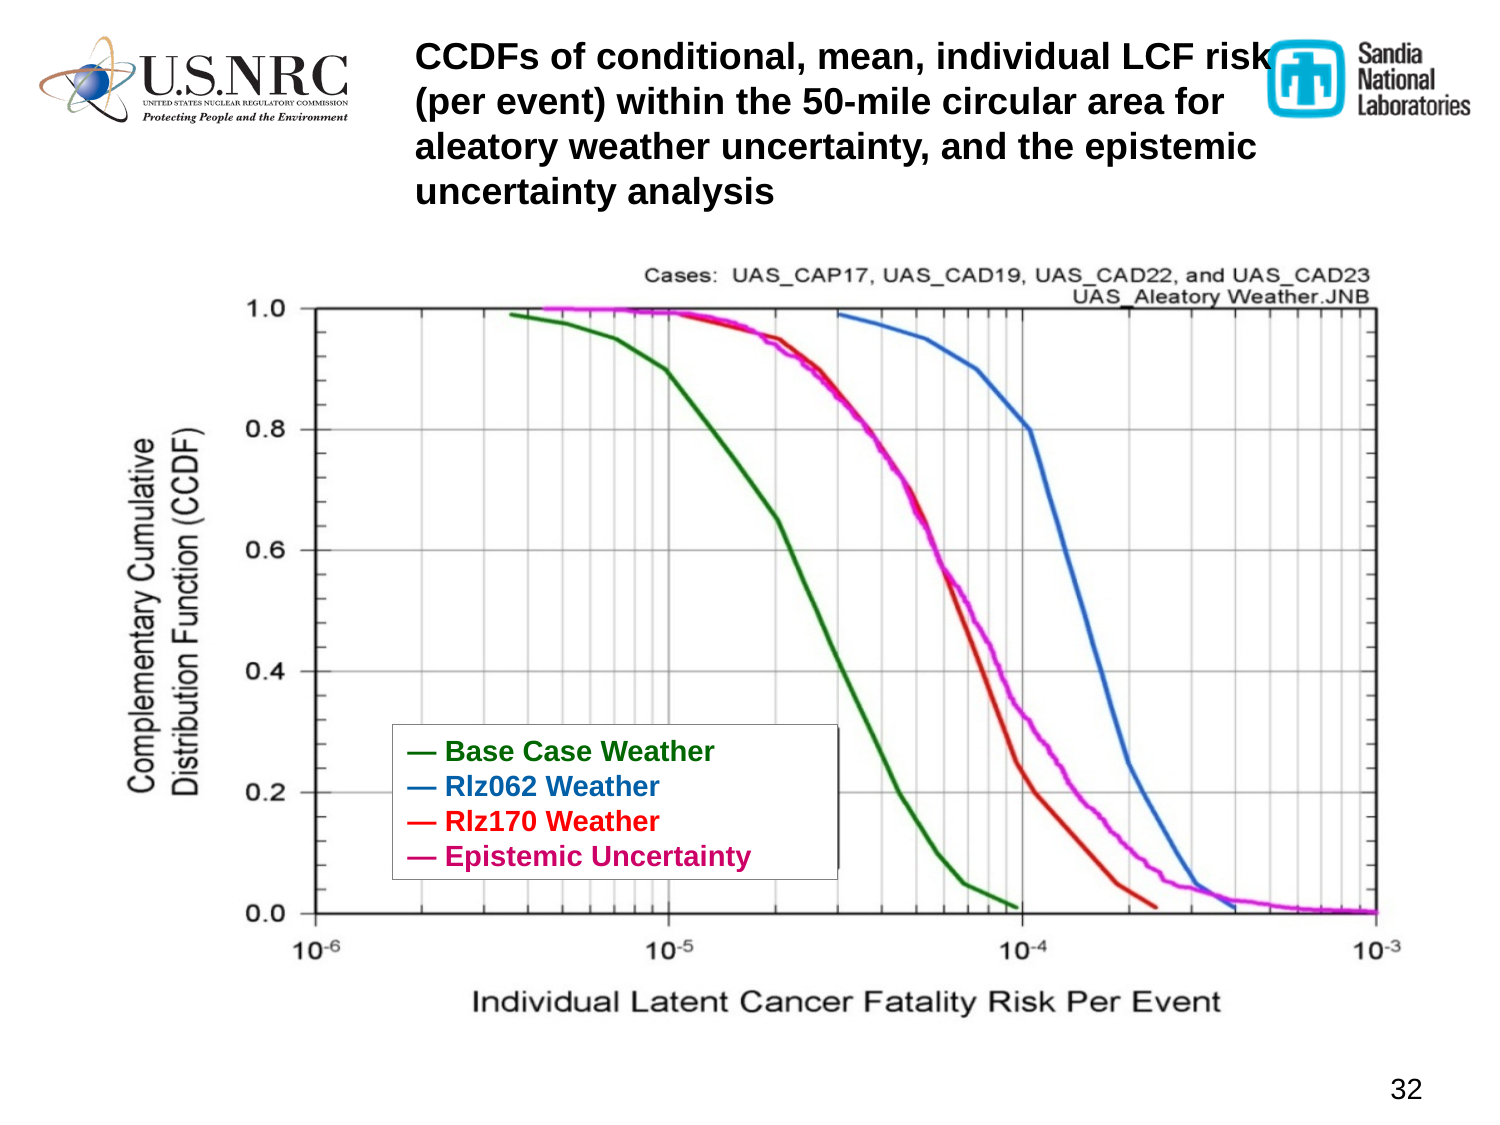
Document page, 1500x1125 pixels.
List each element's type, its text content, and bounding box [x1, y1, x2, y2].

picture [112, 262, 1438, 1026]
picture [37, 33, 350, 126]
title CCDFs of conditional, mean, individual LCF risk (per event) within the 50‑mile circular area for aleatory weather uncertainty, and the epistemic uncertainty analysis [399, 24, 1338, 113]
slide_number 32 [1353, 1062, 1461, 1113]
picture [1262, 33, 1475, 126]
